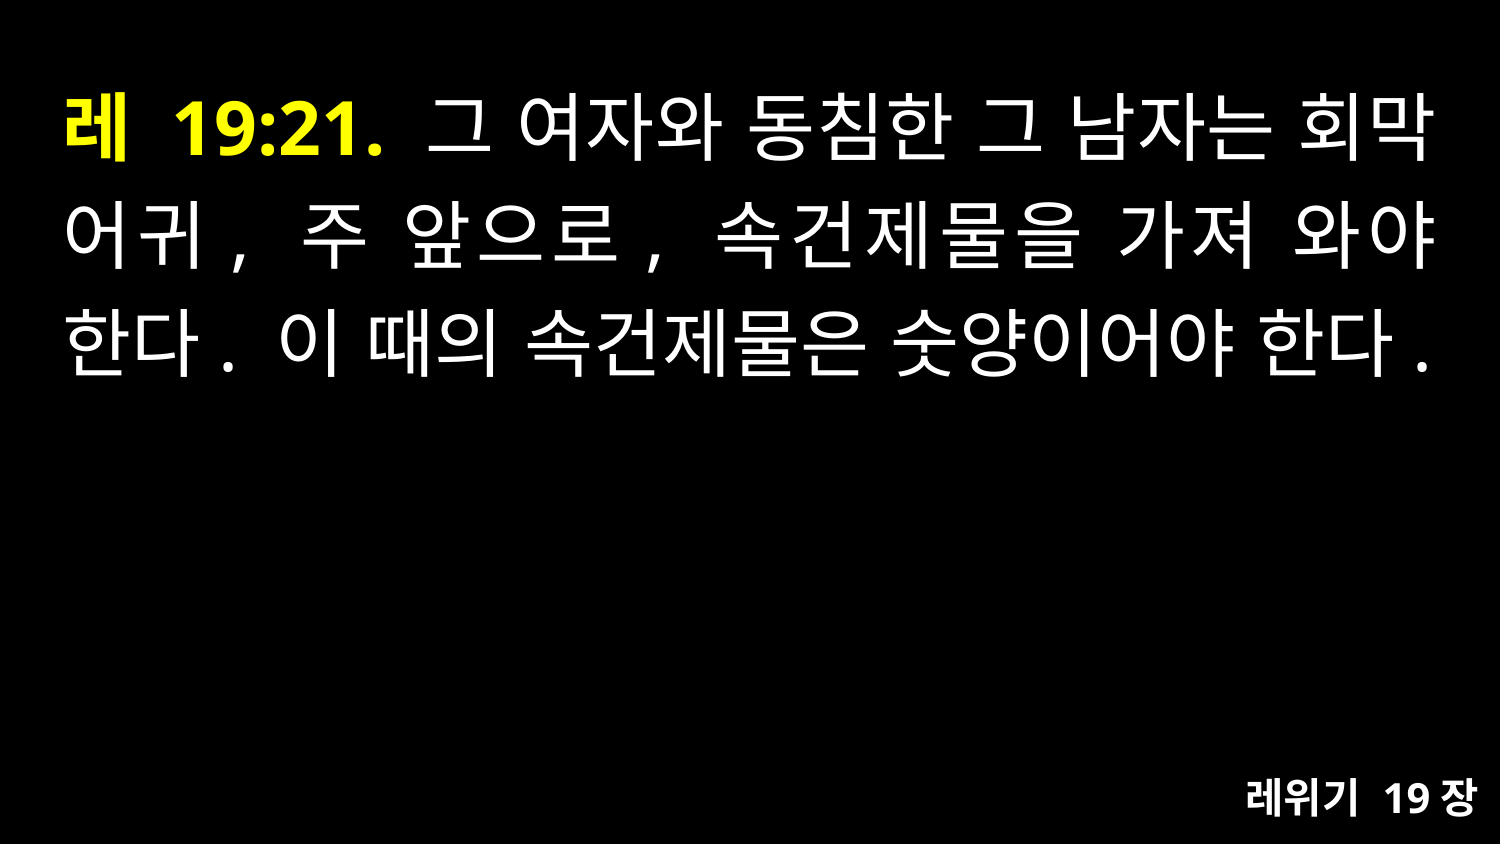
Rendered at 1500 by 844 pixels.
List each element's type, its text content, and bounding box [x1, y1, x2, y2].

title 레 19:21. 그 여자와 동침한 그 남자는 회막 어귀, 주 앞으로, 속건제물을 가져 와야 한다. 이 때의 속건제물은 숫양이어야 한다. [0, 0, 1500, 844]
subtitle 레위기 19장 [916, 770, 1500, 844]
